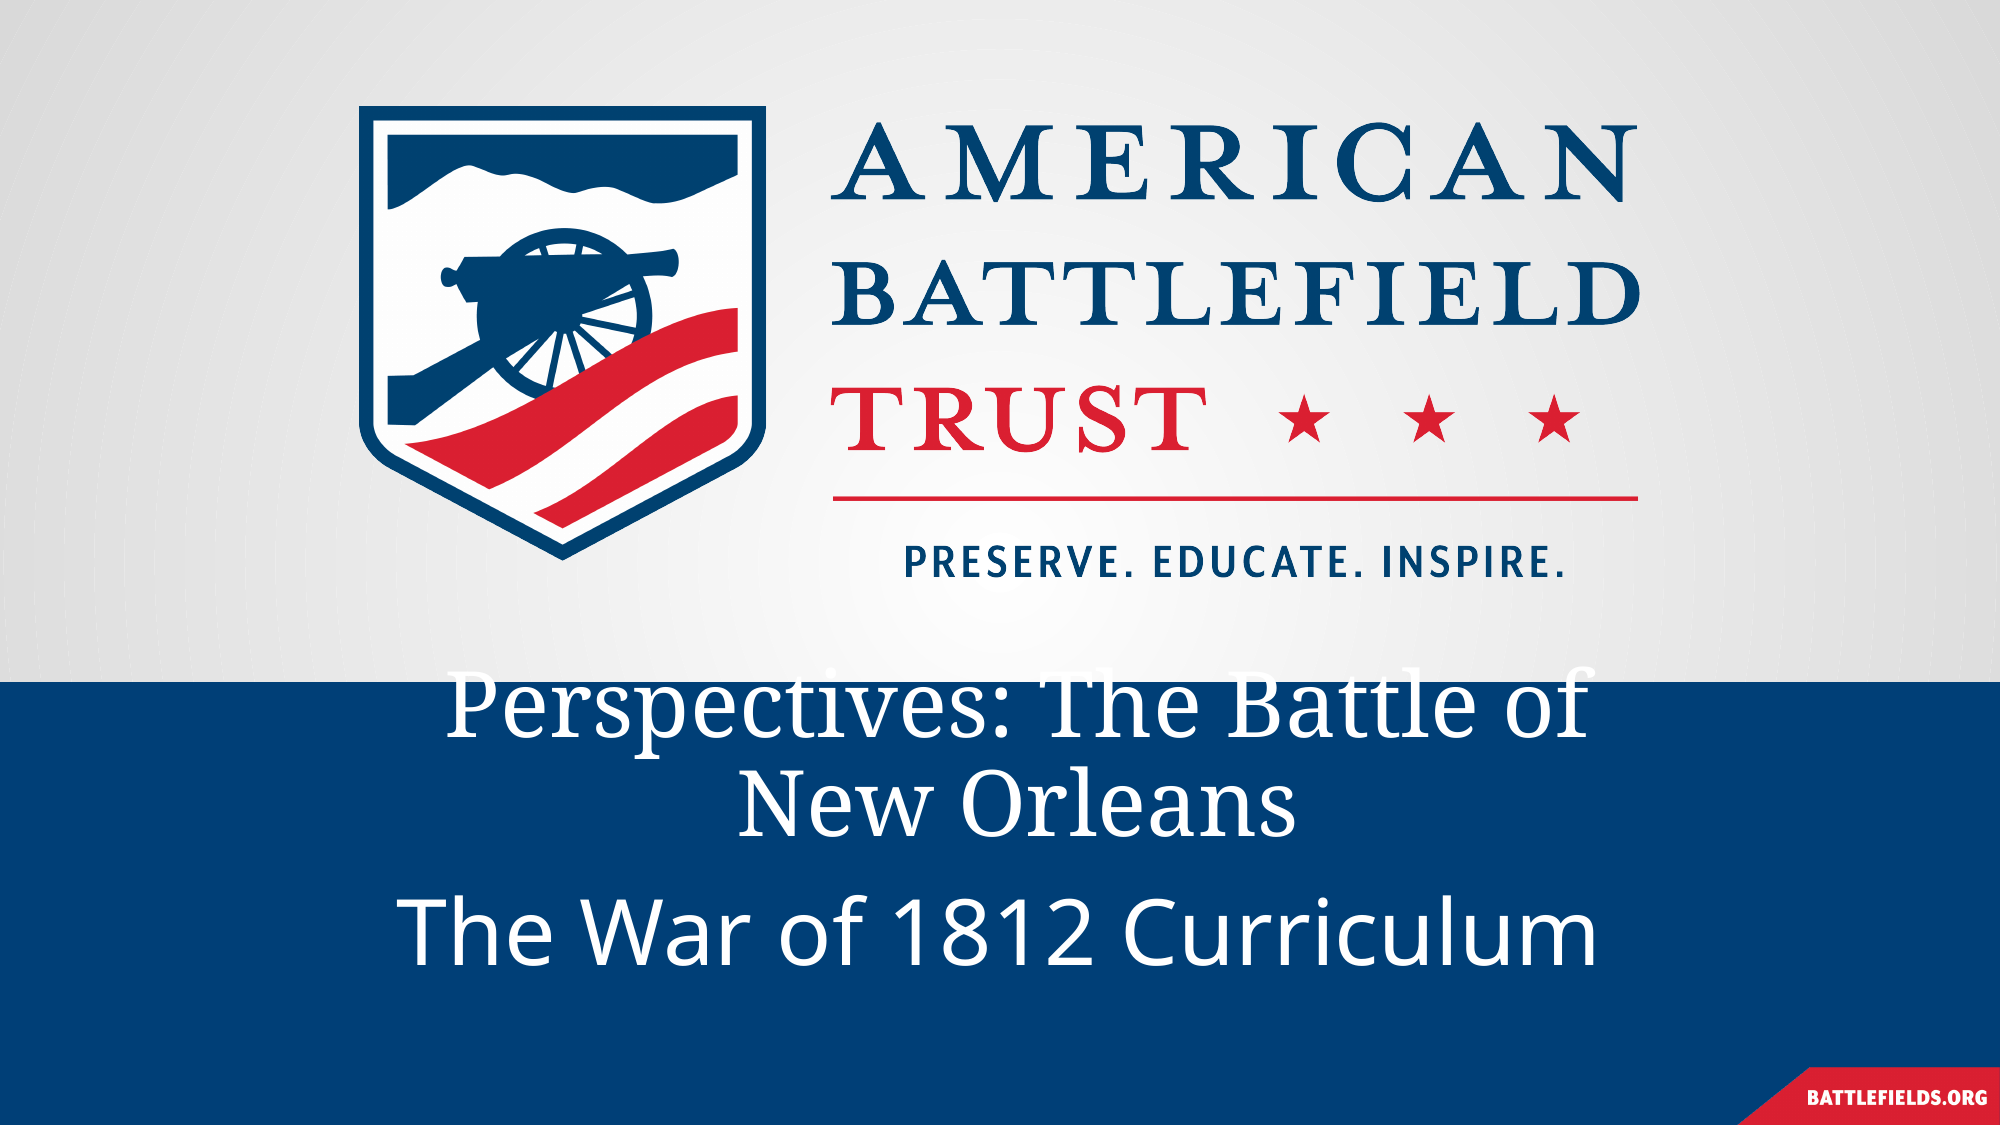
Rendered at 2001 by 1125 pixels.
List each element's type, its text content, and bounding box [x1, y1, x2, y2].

picture [359, 106, 1641, 580]
subtitle The War of 1812 Curriculum [249, 878, 1750, 1001]
picture [1737, 1067, 2000, 1125]
title Perspectives: The Battle of New Orleans [152, 721, 1884, 864]
